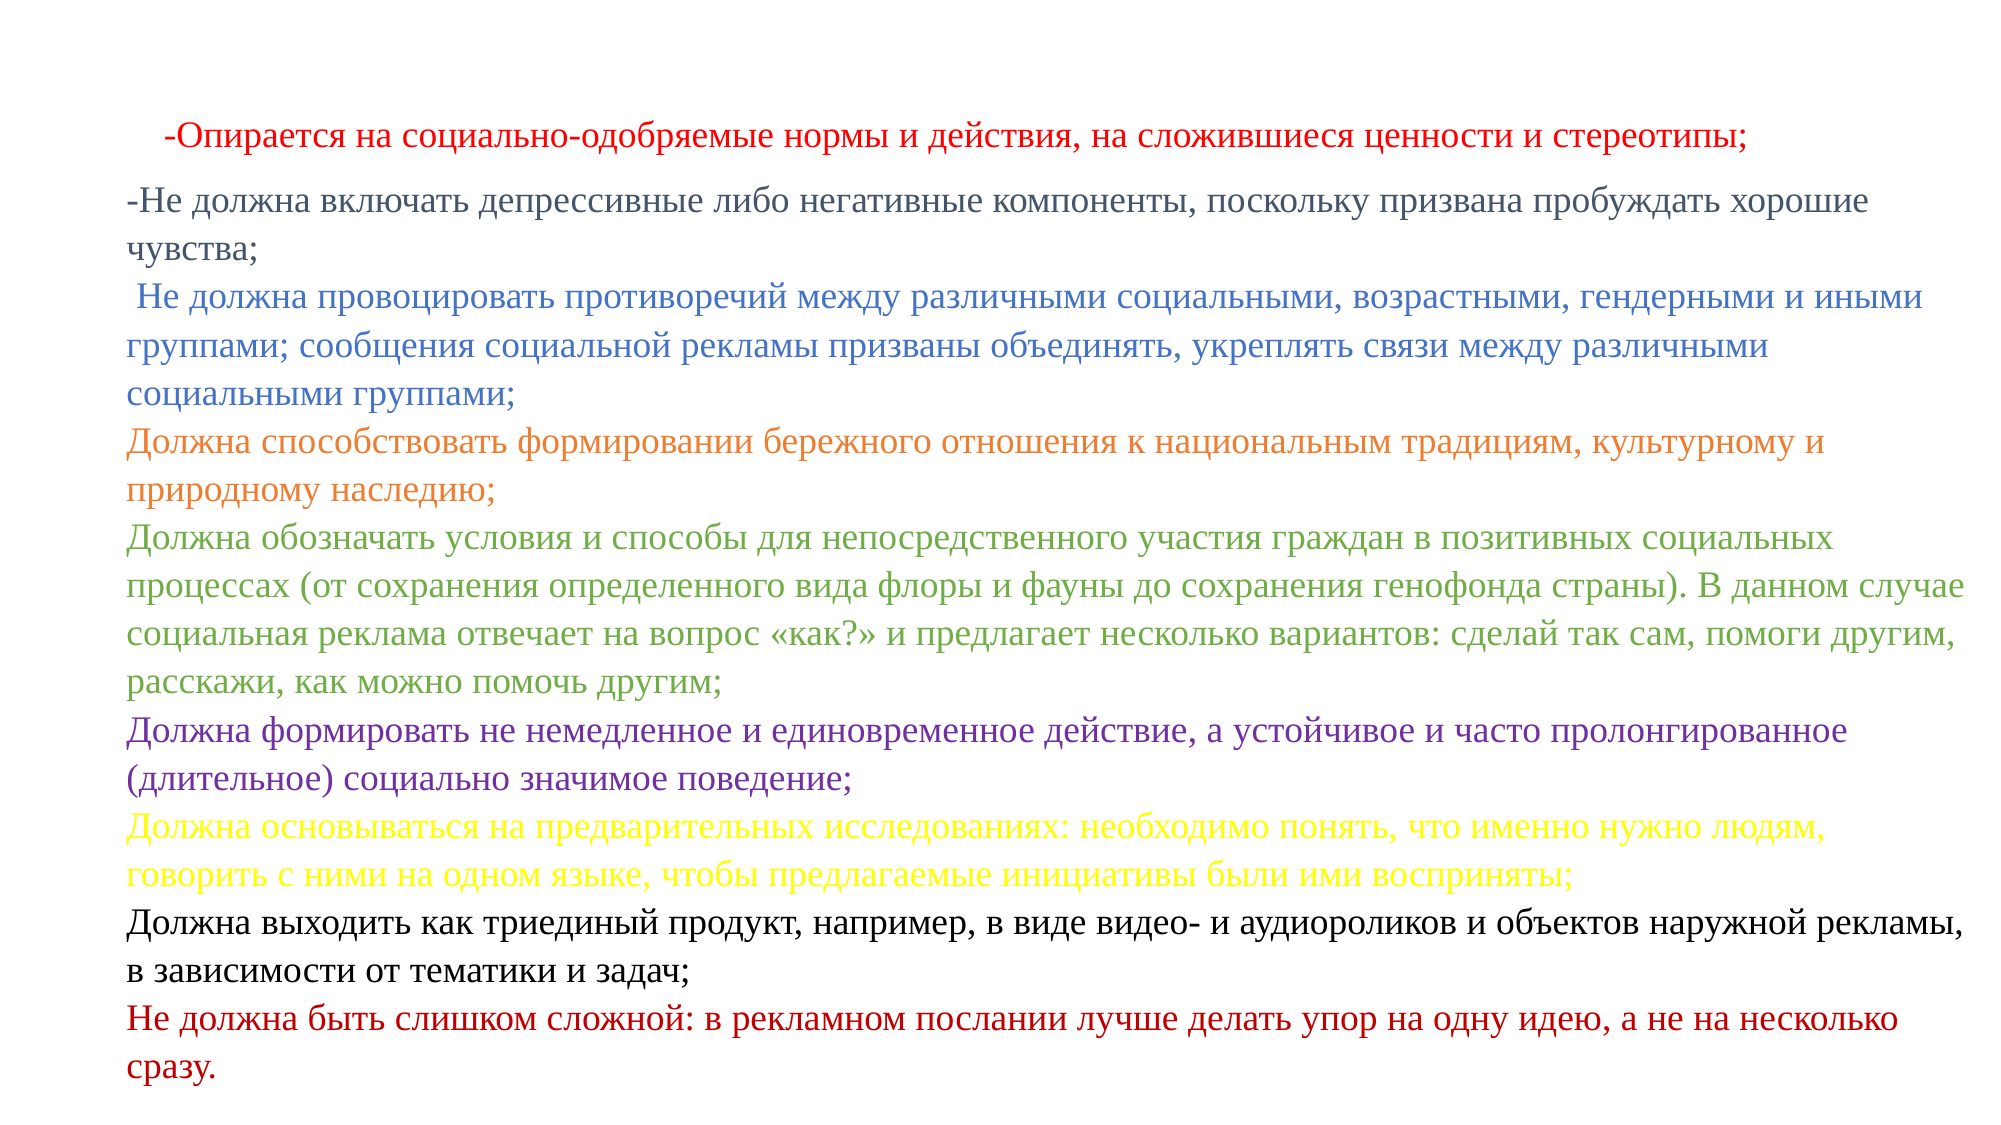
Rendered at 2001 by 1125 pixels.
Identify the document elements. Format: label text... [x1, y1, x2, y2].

text_box -Опирается на социально-одобряемые нормы и действия, на сложившиеся ценности и стереотипы; -Не должна включать депрессивные либо негативные компоненты, поскольку призвана пробуждать хорошие чувства; Не должна провоцировать противоречий между различными социальными, возрастными, гендерными и иными группами; сообщения социальной рекламы призваны объединять, укреплять связи между различными социальными группами; Должна способствовать формировании бережного отношения к национальным традициям, культурному и природному наследию; Должна обозначать условия и способы для непосредственного участия граждан в позитивных социальных процессах (от сохранения определенного вида флоры и фауны до сохранения генофонда страны). В данном случае социальная реклама отвечает на вопрос «как?» и предлагает несколько вариантов: сделай так сам, помоги другим, расскажи, как можно помочь другим; Должна формировать не немедленное и единовременное действие, а устойчивое и часто пролонгированное (длительное) социально значимое поведение; Должна основываться на предварительных исследованиях: необходимо понять, что именно нужно людям, говорить с ними на одном языке, чтобы предлагаемые инициативы были ими восприняты; Должна выходить как триединый продукт, например, в виде видео- и аудиороликов и объектов наружной рекламы, в зависимости от тематики и задач; Не должна быть слишком сложной: в рекламном послании лучше делать упор на одну идею, а не на несколько сразу. [111, 99, 1986, 1094]
